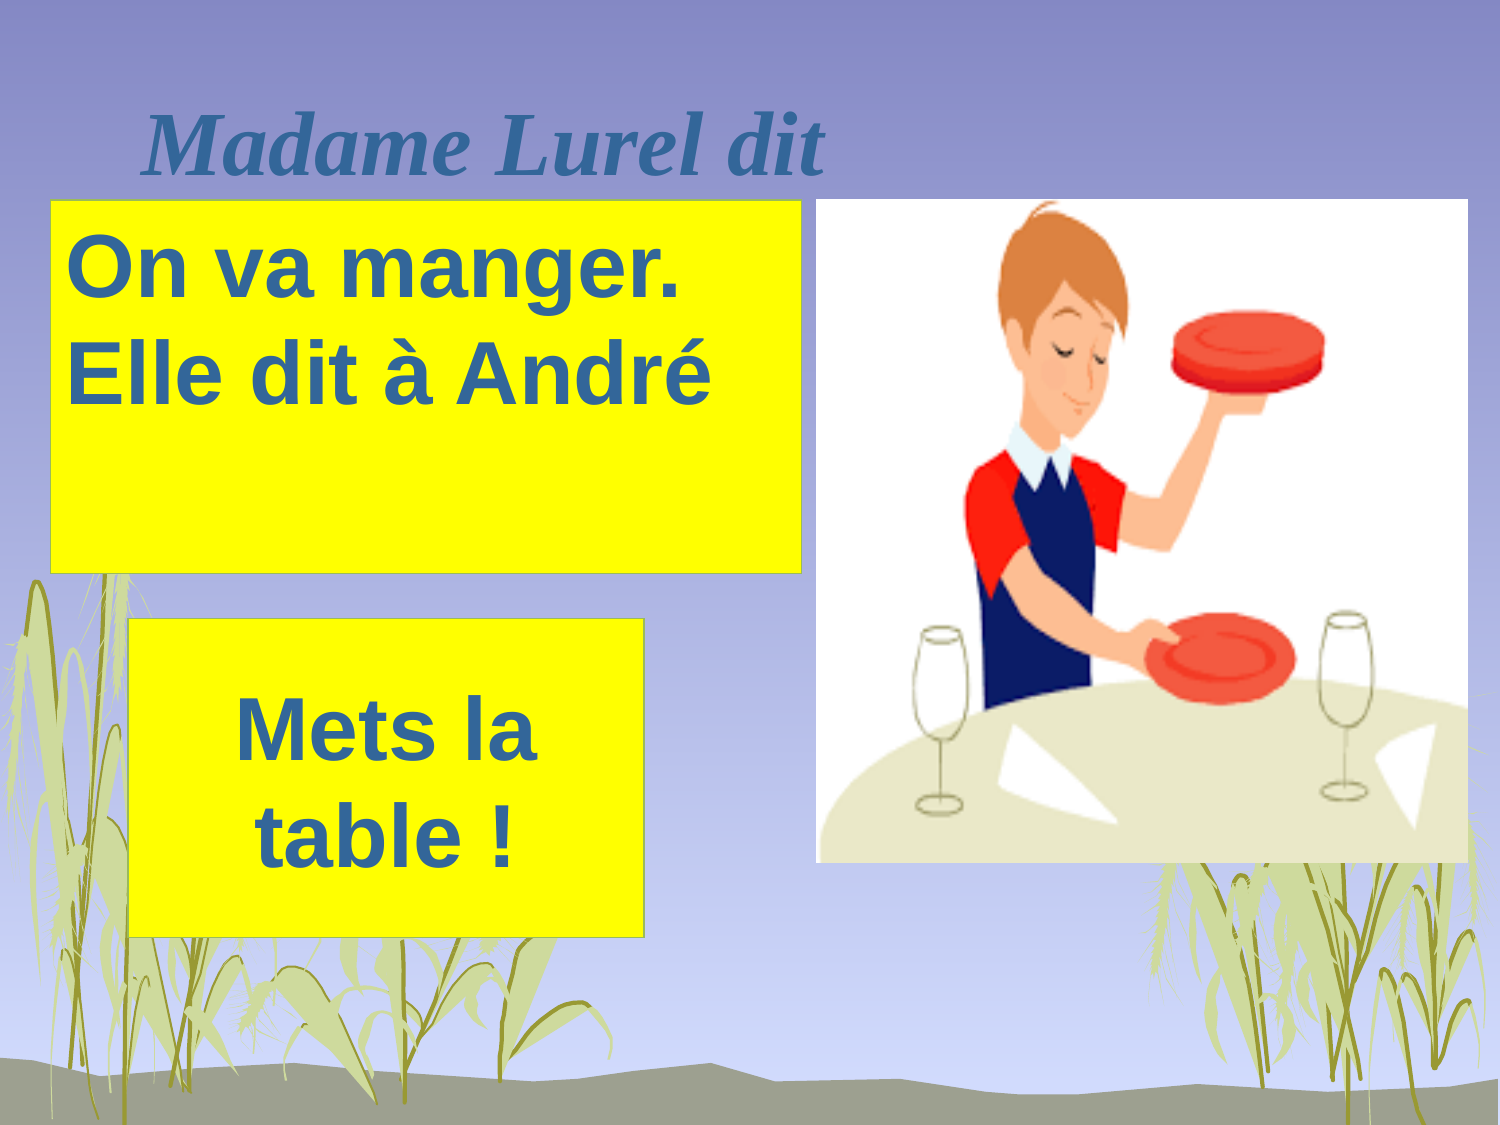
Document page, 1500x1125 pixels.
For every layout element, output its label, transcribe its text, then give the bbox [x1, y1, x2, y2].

title Madame Lurel dit [126, 37, 1371, 241]
text_box On va manger. Elle dit à André [50, 199, 802, 574]
picture [816, 199, 1469, 863]
subtitle Mets la table ! [127, 618, 645, 938]
